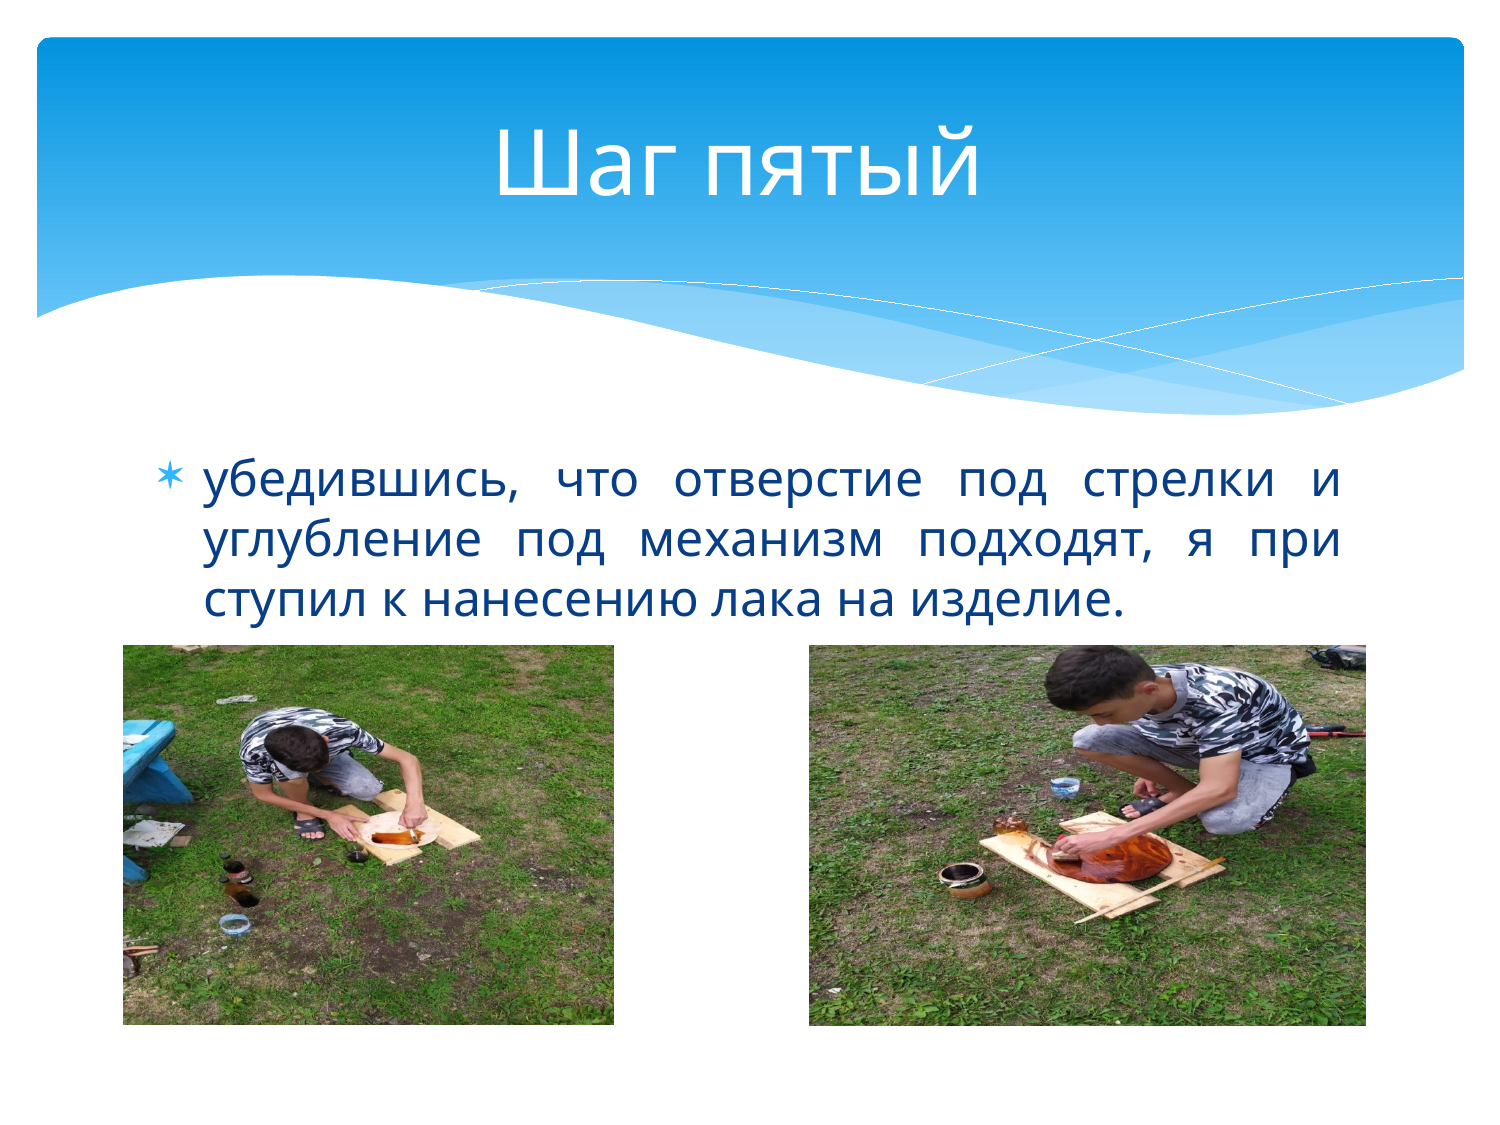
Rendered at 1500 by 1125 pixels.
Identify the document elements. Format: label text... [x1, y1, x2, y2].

list убедившись, что отверстие под стрелки и углубление под механизм подходят, я при ступил к нанесению лака на изделие. [143, 438, 1359, 1005]
picture [808, 644, 1366, 1027]
picture [123, 644, 614, 1025]
title Шаг пятый [75, 55, 1425, 261]
